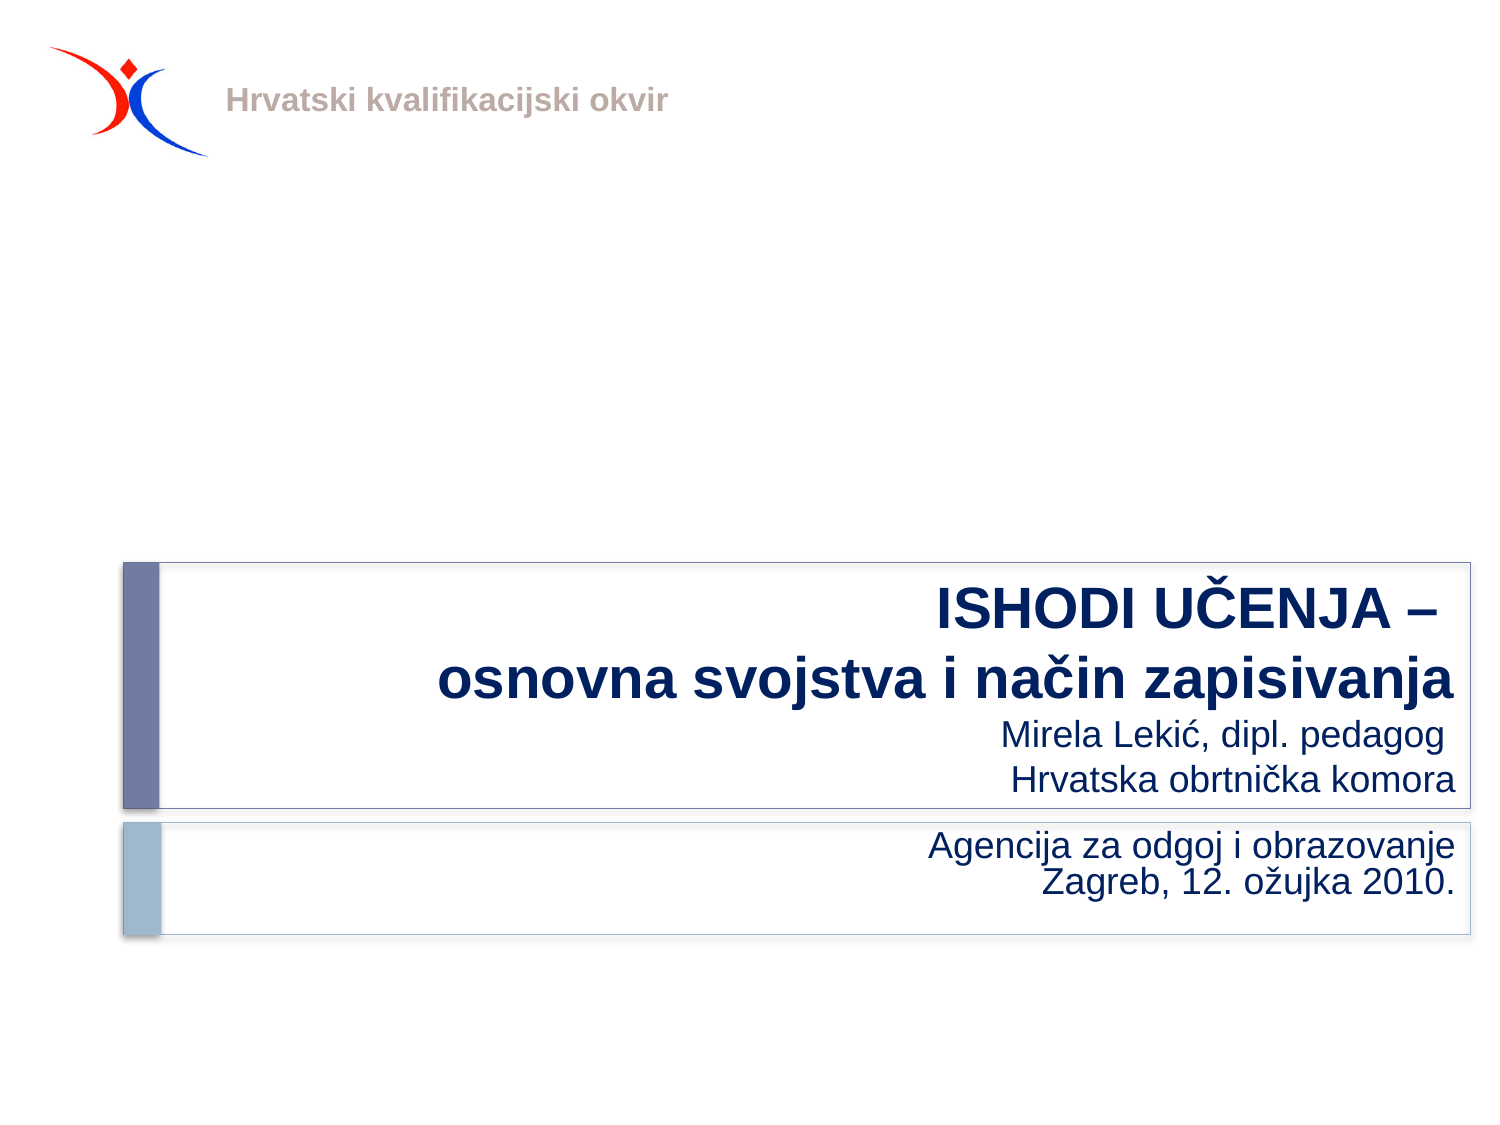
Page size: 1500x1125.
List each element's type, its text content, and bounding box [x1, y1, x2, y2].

text_box Hrvatski kvalifikacijski okvir [216, 70, 832, 125]
text_box [122, 560, 161, 810]
text_box [163, 820, 1473, 937]
text_box [122, 820, 163, 937]
picture [46, 42, 212, 160]
text_box [161, 560, 1473, 810]
